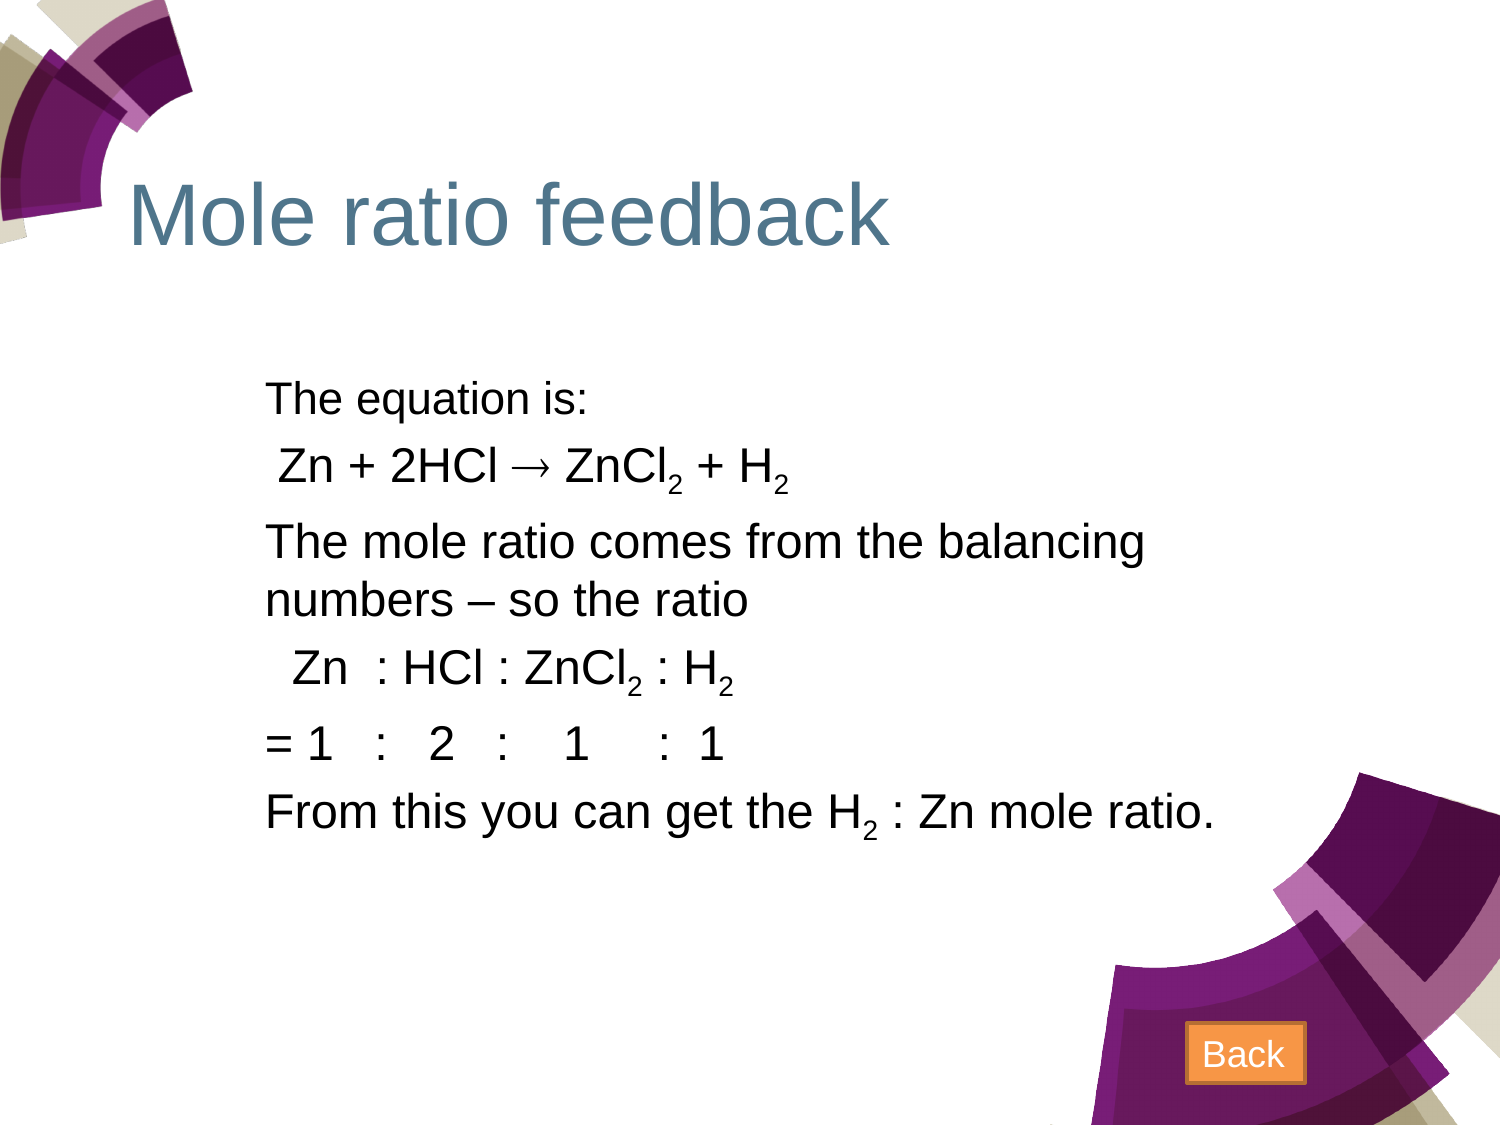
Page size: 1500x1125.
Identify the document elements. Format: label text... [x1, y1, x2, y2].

picture [0, 0, 219, 256]
picture [1009, 716, 1500, 1125]
text_box The equation is: Zn + 2HCl  ZnCl2 + H2 The mole ratio comes from the balancing numbers – so the ratio Zn : HCl : ZnCl2 : H2 = 1 : 2 : 1 : 1 From this you can get the H2 : Zn mole ratio. [249, 361, 1300, 988]
text_box Back [1185, 1021, 1307, 1085]
title Mole ratio feedback [112, 90, 1388, 332]
